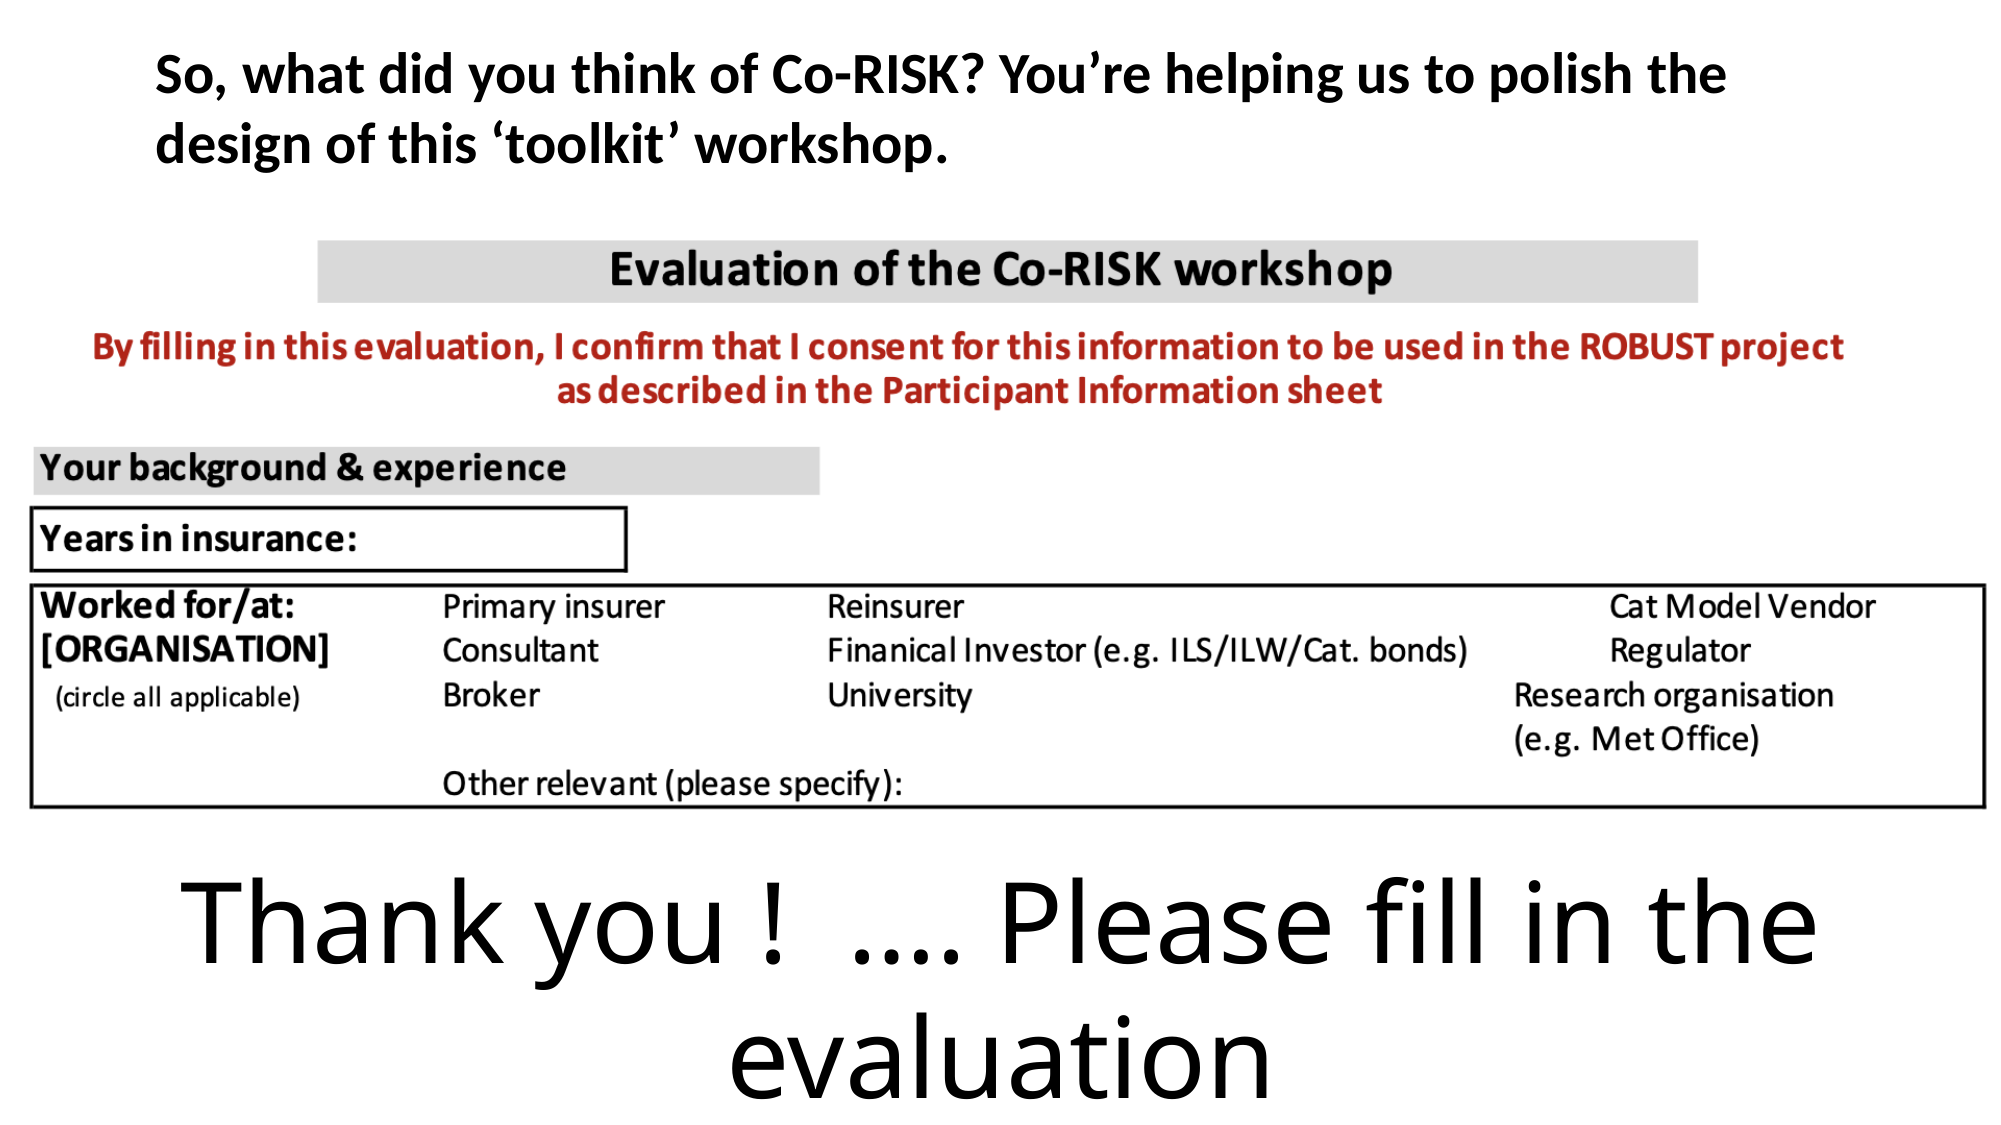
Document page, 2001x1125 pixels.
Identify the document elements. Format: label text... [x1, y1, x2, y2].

text_box Thank you ! …. Please fill in the evaluation [41, 843, 1962, 1125]
picture [17, 230, 1997, 818]
text_box So, what did you think of Co-RISK? You’re helping us to polish the design of this ‘toolkit’ workshop. [141, 27, 1759, 183]
